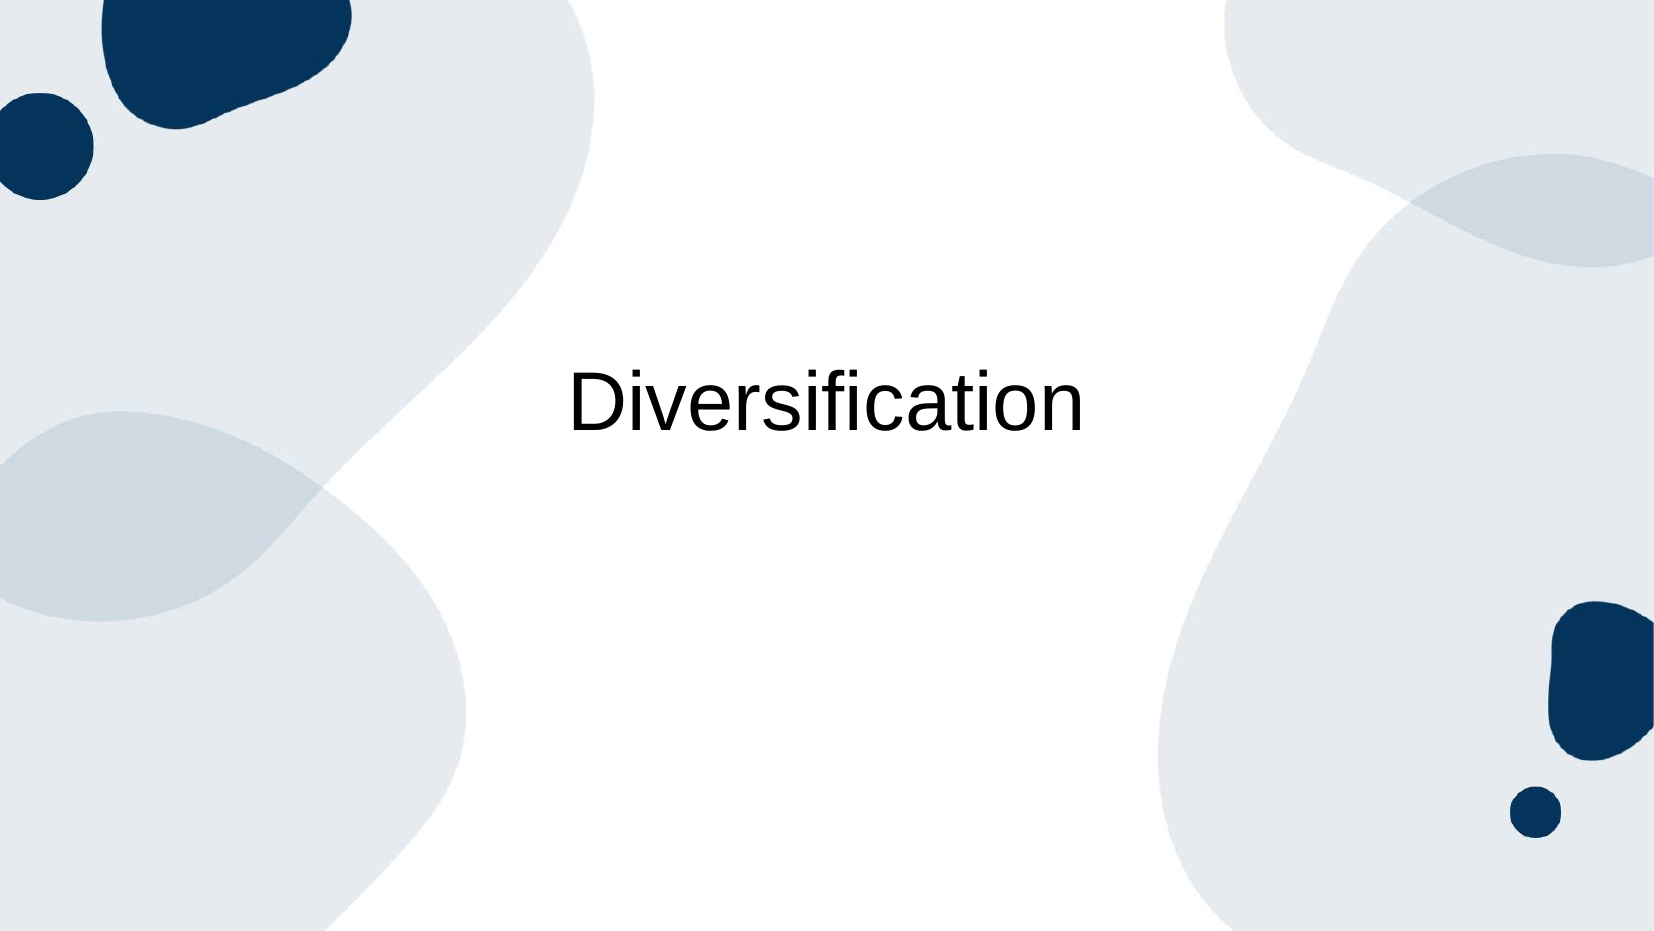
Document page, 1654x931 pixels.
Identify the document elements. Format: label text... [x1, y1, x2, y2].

subtitle Diversification [82, 37, 1571, 757]
picture [0, 0, 1654, 931]
